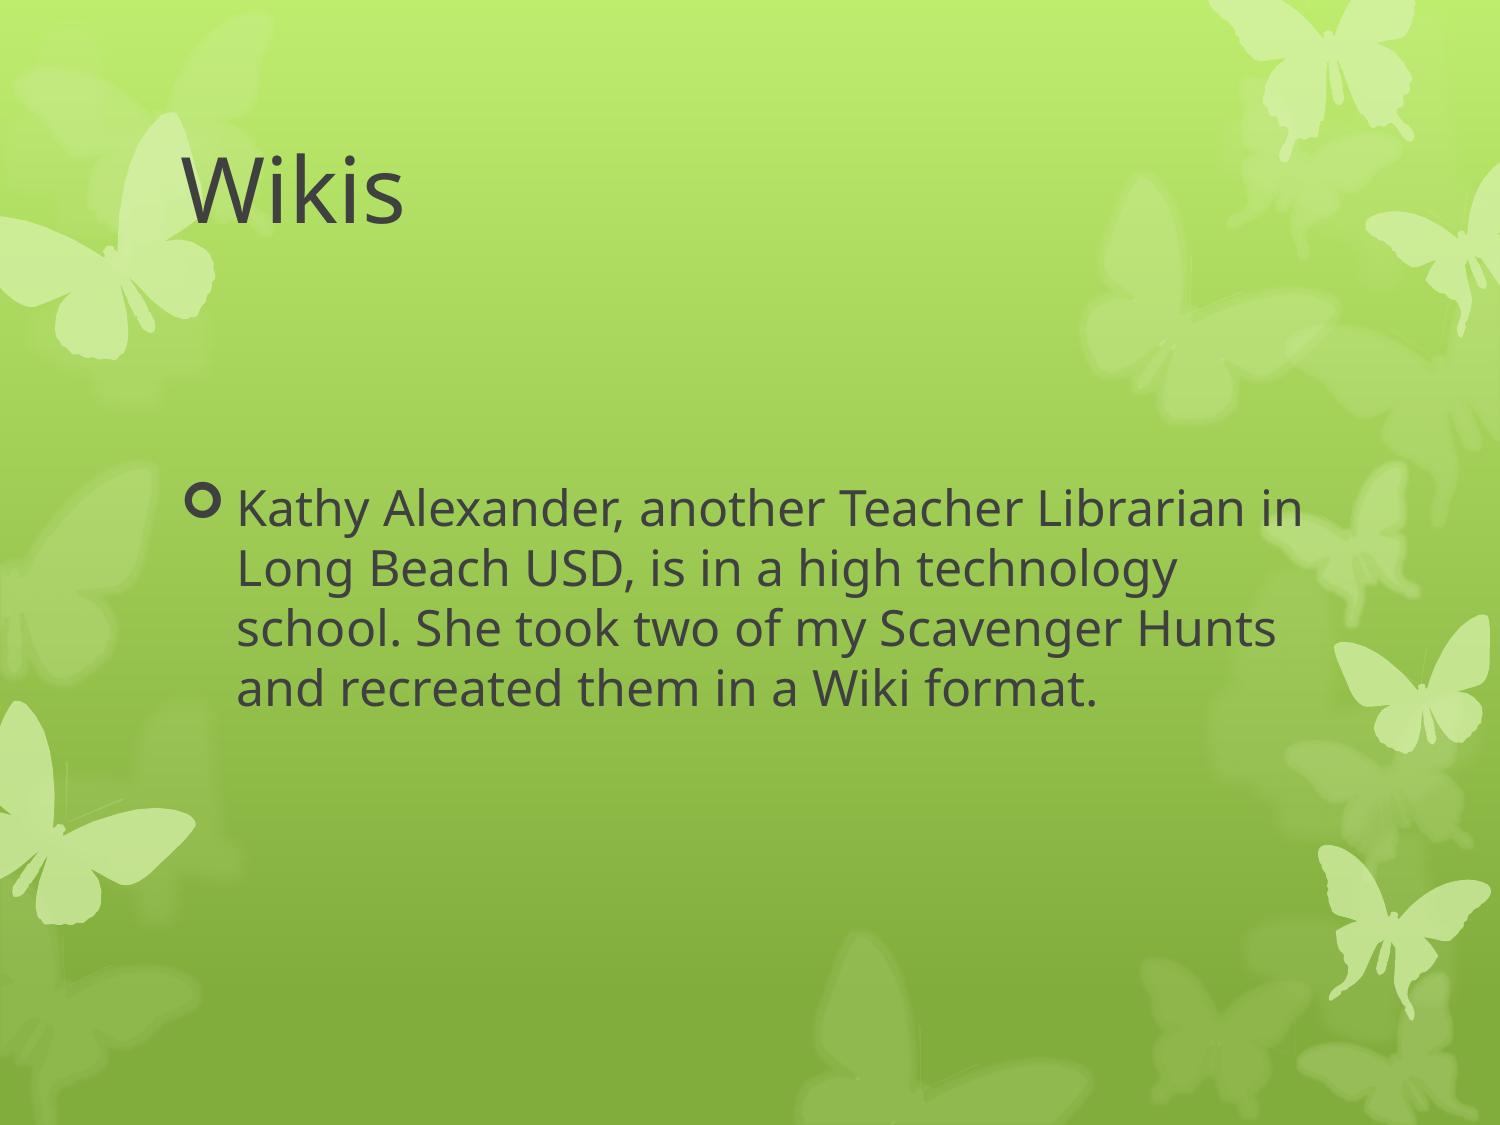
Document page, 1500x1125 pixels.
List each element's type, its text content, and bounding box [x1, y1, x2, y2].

list Kathy Alexander, another Teacher Librarian in Long Beach USD, is in a high technology school. She took two of my Scavenger Hunts and recreated them in a Wiki format. [165, 296, 1335, 962]
title Wikis [165, 110, 1335, 263]
